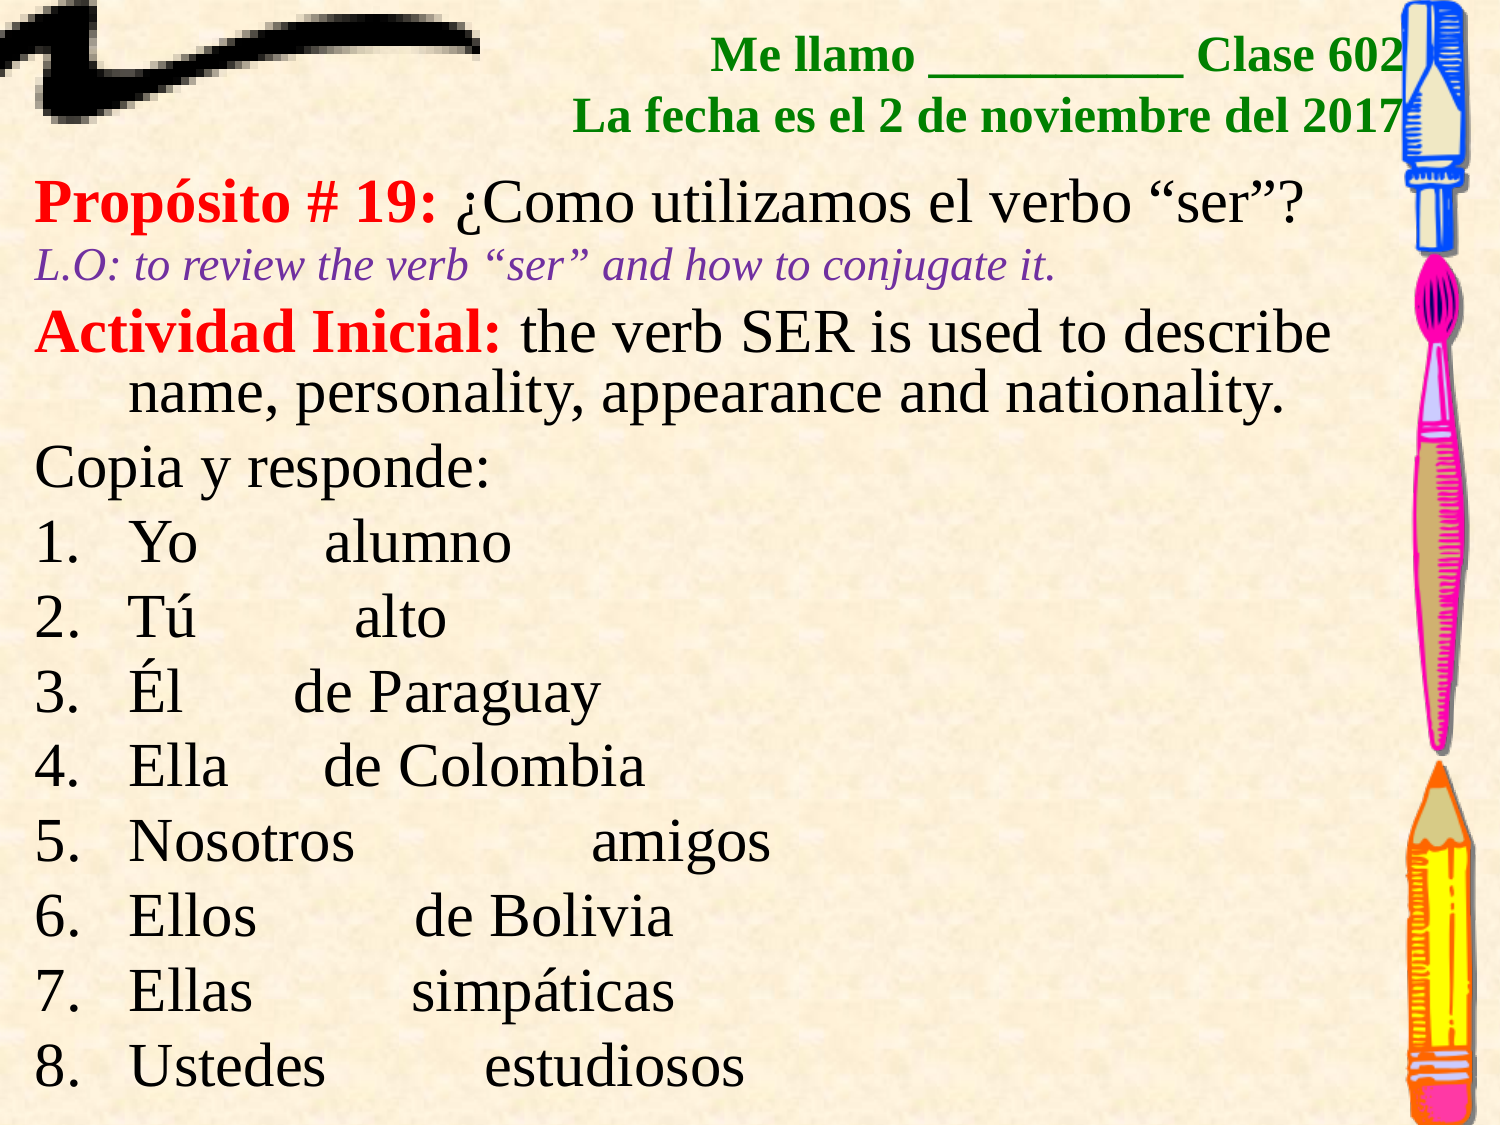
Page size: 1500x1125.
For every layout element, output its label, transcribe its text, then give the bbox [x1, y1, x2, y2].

list Propósito # 19: ¿Como utilizamos el verbo “ser”? L.O: to review the verb “ser” and how to conjugate it. Actividad Inicial: the verb SER is used to describe name, personality, appearance and nationality. Copia y responde: Yo alumno 2. Tú alto Él de Paraguay Ella de Colombia 5. Nosotros amigos 6. Ellos de Bolivia 7. Ellas simpáticas 8. Ustedes estudiosos [26, 166, 1416, 1125]
title Me llamo __________ Clase 602 La fecha es el 2 de noviembre del 2017 [61, 11, 1413, 151]
picture [0, 0, 1500, 1125]
